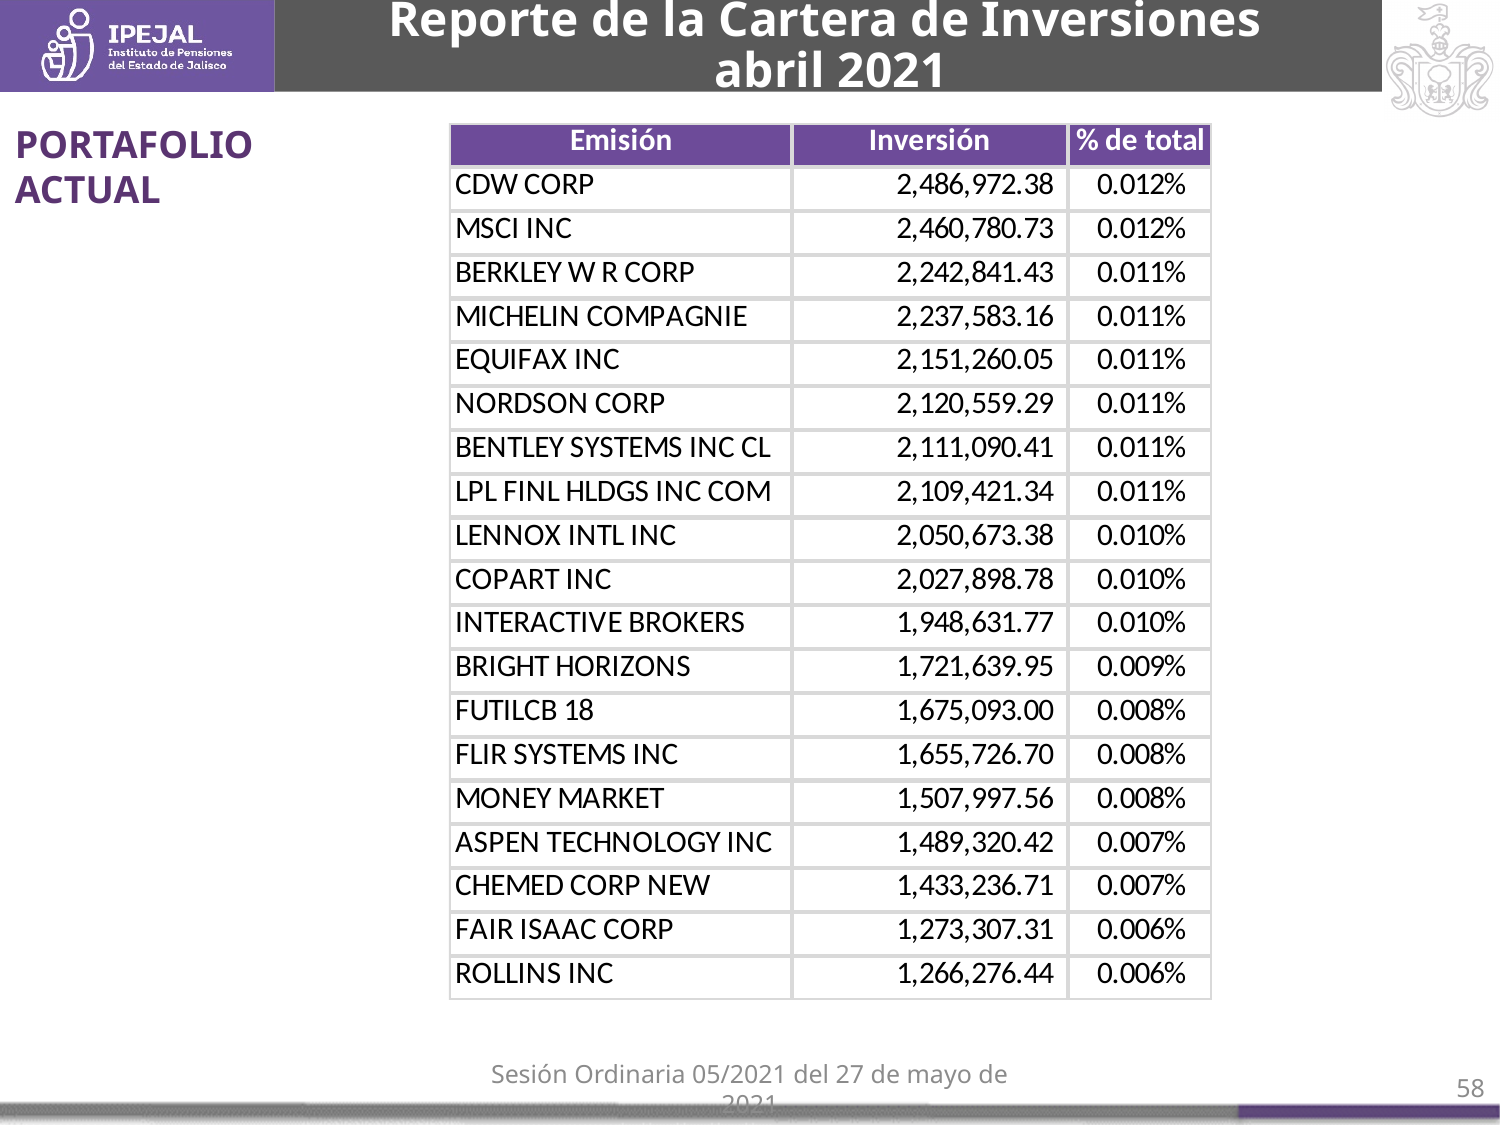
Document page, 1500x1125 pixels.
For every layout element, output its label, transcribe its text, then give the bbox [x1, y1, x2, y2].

picture [448, 122, 1215, 1002]
footer Sesión Ordinaria 05/2021 del 27 de mayo de 2021 [467, 1058, 1033, 1119]
slide_number 58 [1149, 1059, 1500, 1120]
picture [0, 0, 275, 92]
text_box PORTAFOLIO ACTUAL [0, 113, 300, 219]
picture [0, 1096, 1500, 1125]
text_box Reporte de la Cartera de Inversiones abril 2021 [278, 0, 1385, 94]
